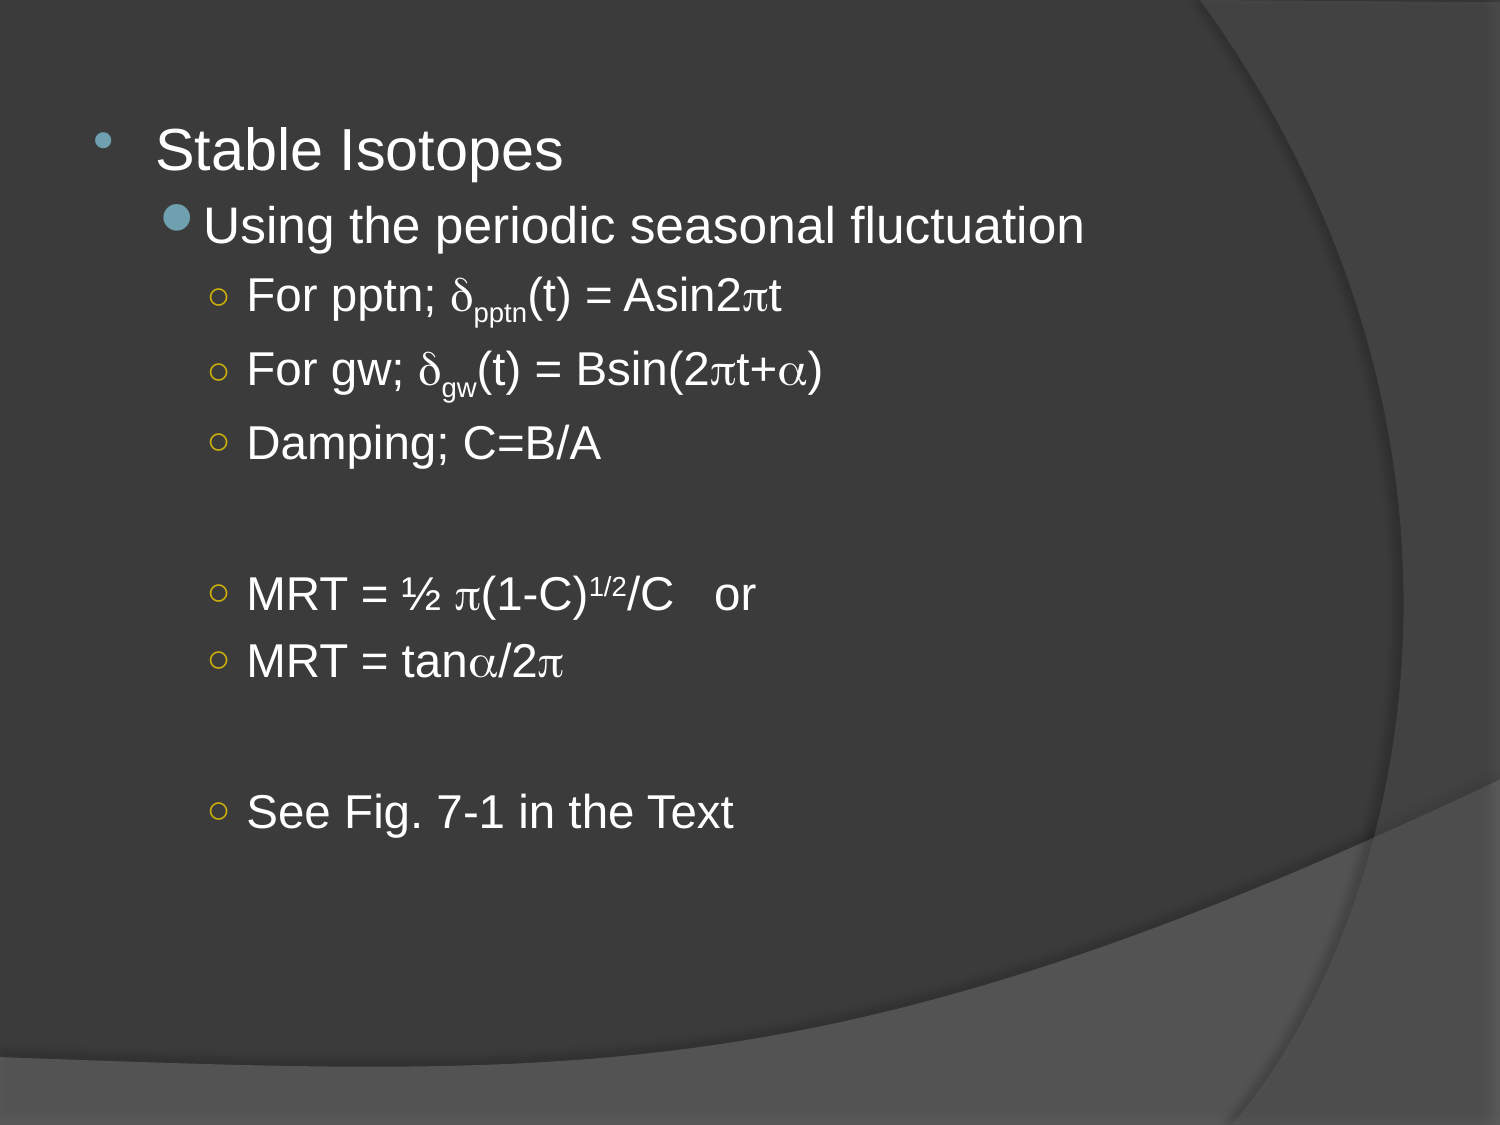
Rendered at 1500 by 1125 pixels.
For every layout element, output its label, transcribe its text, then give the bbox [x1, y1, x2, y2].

list Stable Isotopes Using the periodic seasonal fluctuation For pptn; dpptn(t) = Asin2pt For gw; dgw(t) = Bsin(2pt+a) Damping; C=B/A MRT = ½ p(1-C)1/2/C or MRT = tana/2p See Fig. 7-1 in the Text [75, 103, 1300, 846]
